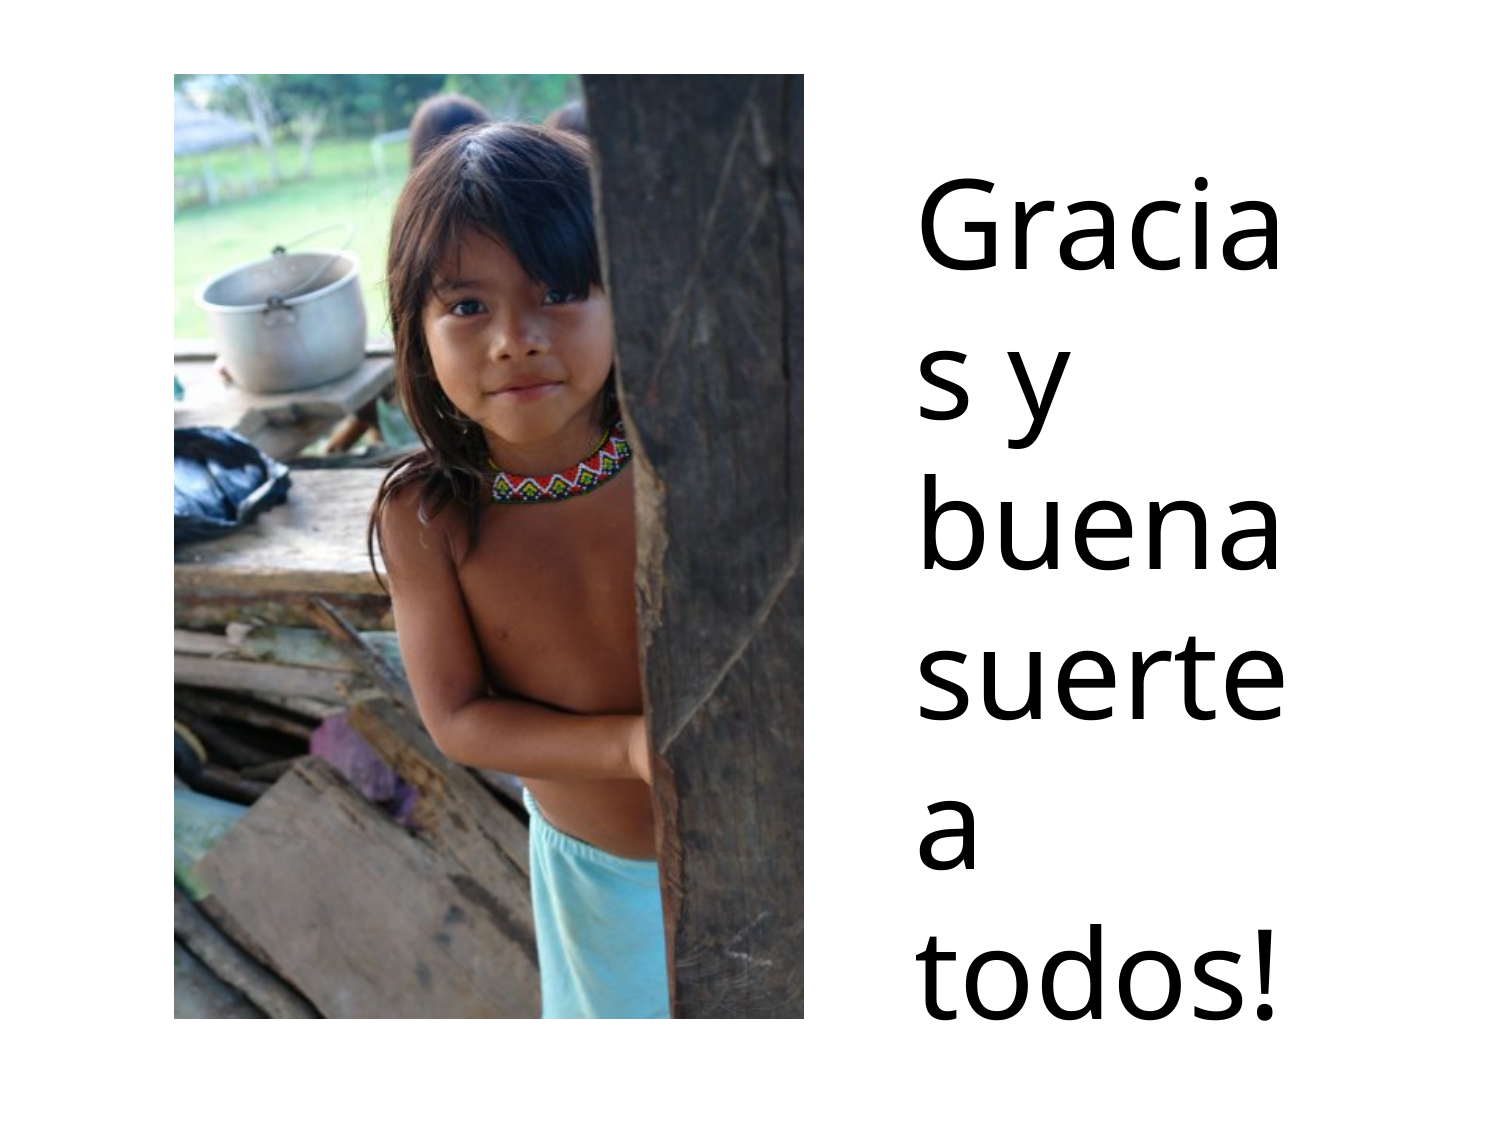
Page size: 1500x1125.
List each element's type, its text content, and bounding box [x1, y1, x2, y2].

text_box Gracias y buena suerte a todos! [899, 137, 1338, 1053]
picture [174, 74, 804, 1019]
